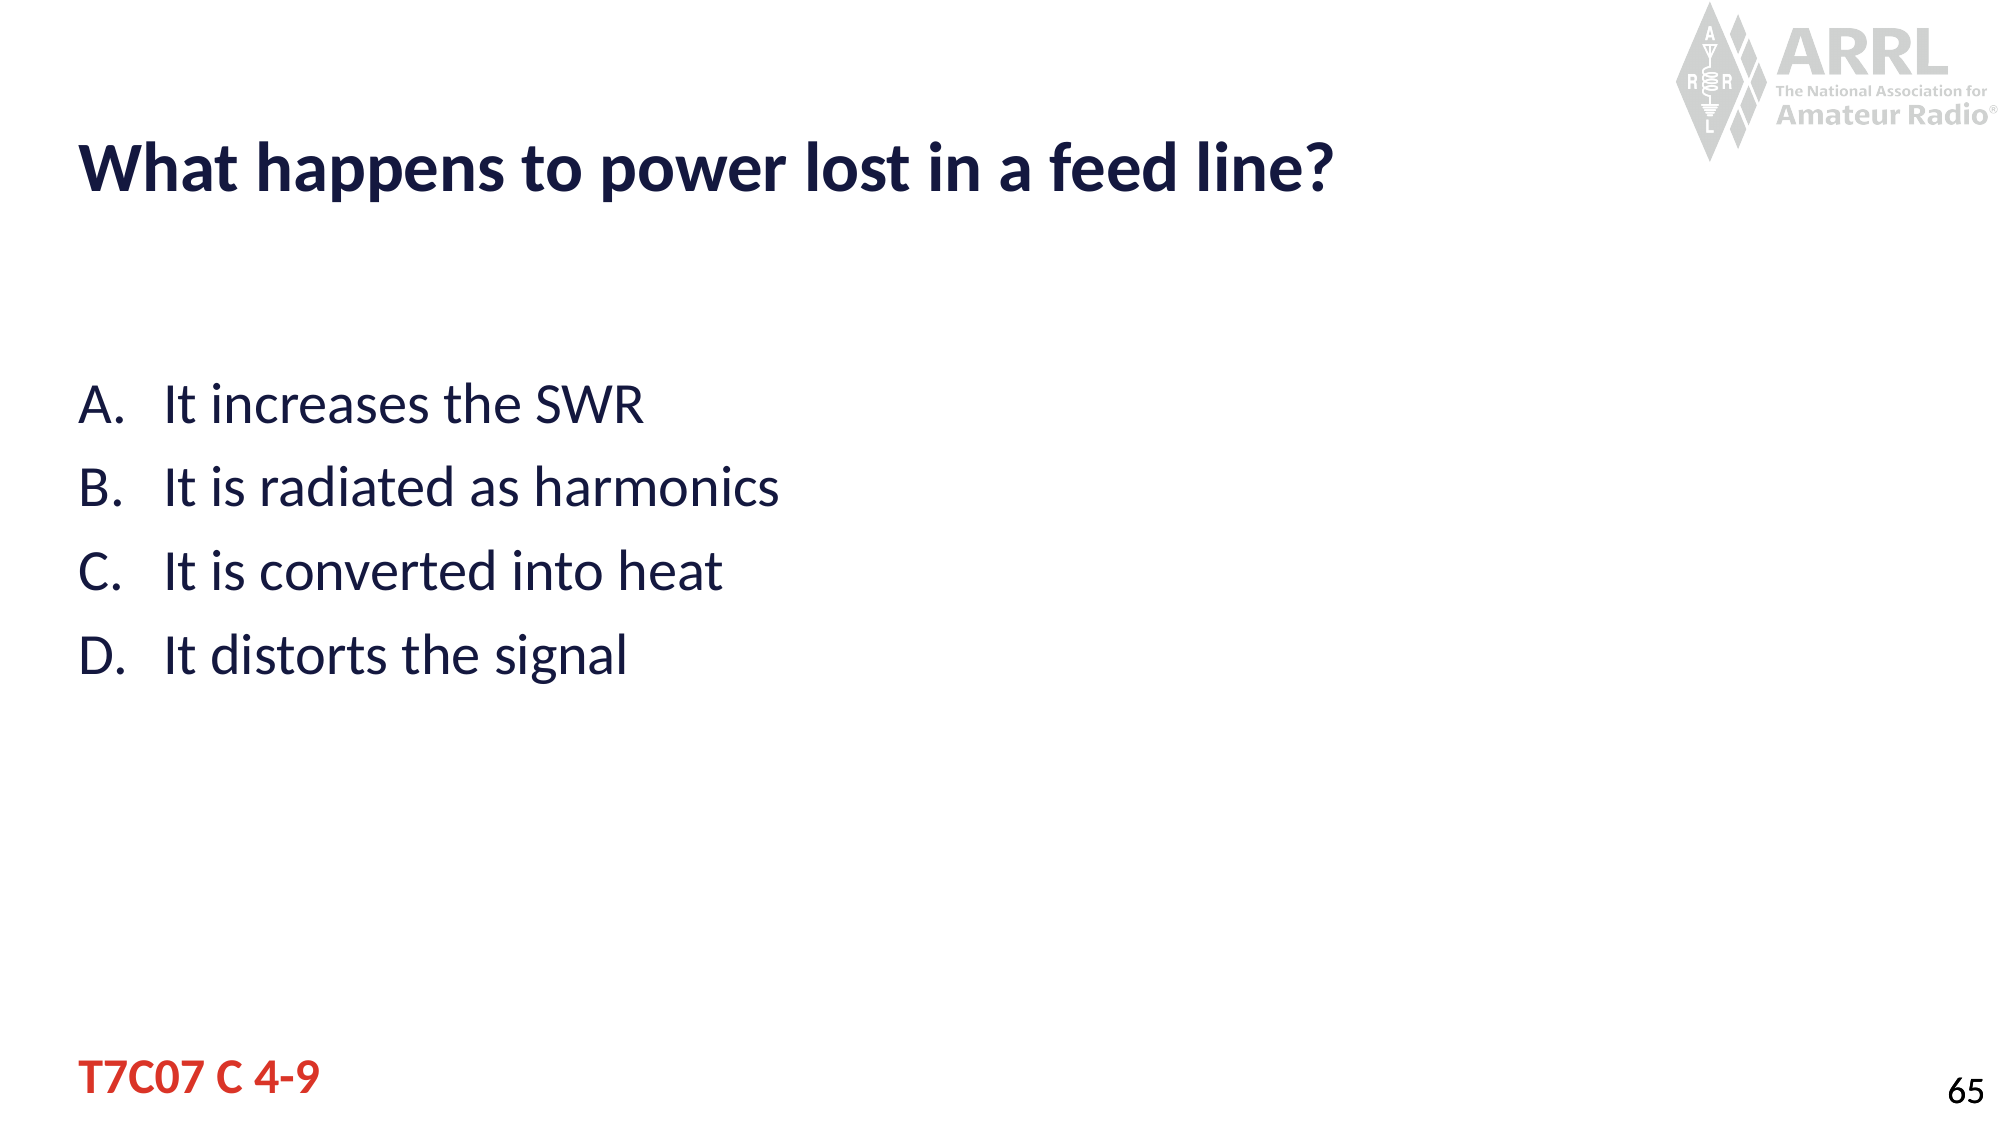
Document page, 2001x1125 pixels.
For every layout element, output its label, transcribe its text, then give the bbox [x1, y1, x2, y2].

picture [1674, 0, 2000, 164]
text_box T7C07 C 4-9 [63, 1036, 921, 1112]
title What happens to power lost in a feed line? [63, 59, 1863, 278]
list It increases the SWR It is radiated as harmonics It is converted into heat It distorts the signal [63, 365, 1863, 989]
